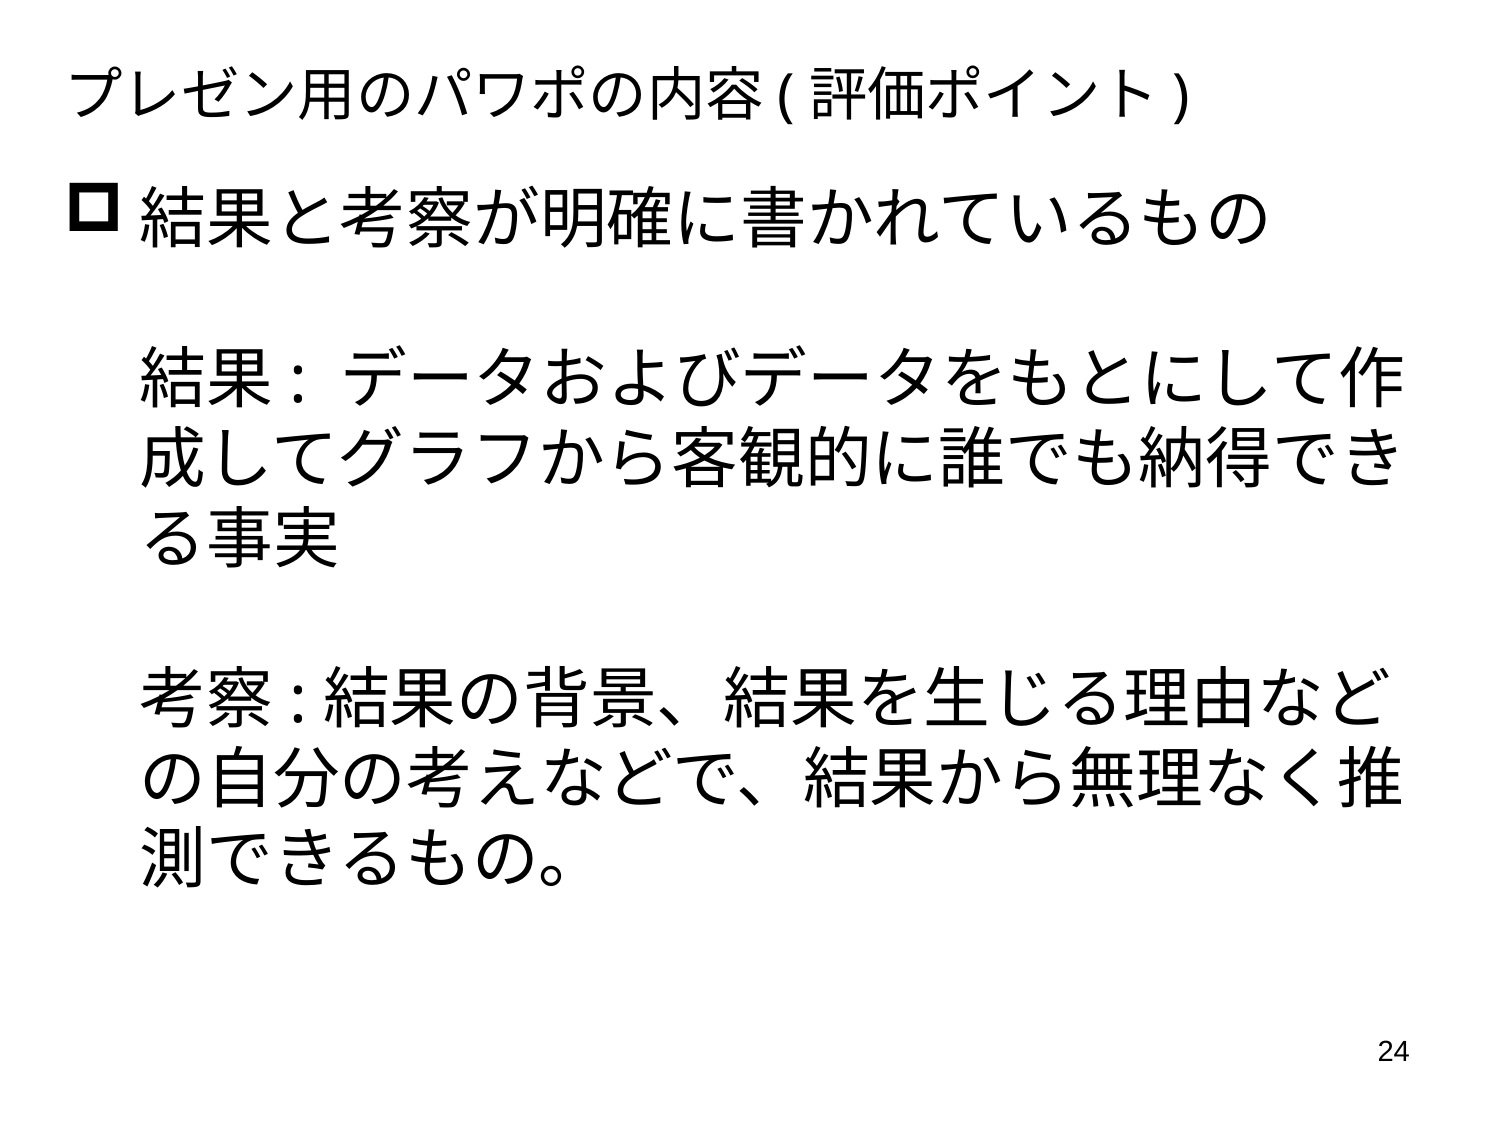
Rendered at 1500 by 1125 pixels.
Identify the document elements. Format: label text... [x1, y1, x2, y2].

slide_number 24 [1074, 1024, 1425, 1103]
text_box プレゼン用のパワポの内容(評価ポイント) [49, 50, 1500, 135]
text_box 結果と考察が明確に書かれているもの 結果: データおよびデータをもとにして作成してグラフから客観的に誰でも納得できる事実 考察:結果の背景、結果を生じる理由などの自分の考えなどで、結果から無理なく推測できるもの。 [50, 168, 1440, 903]
